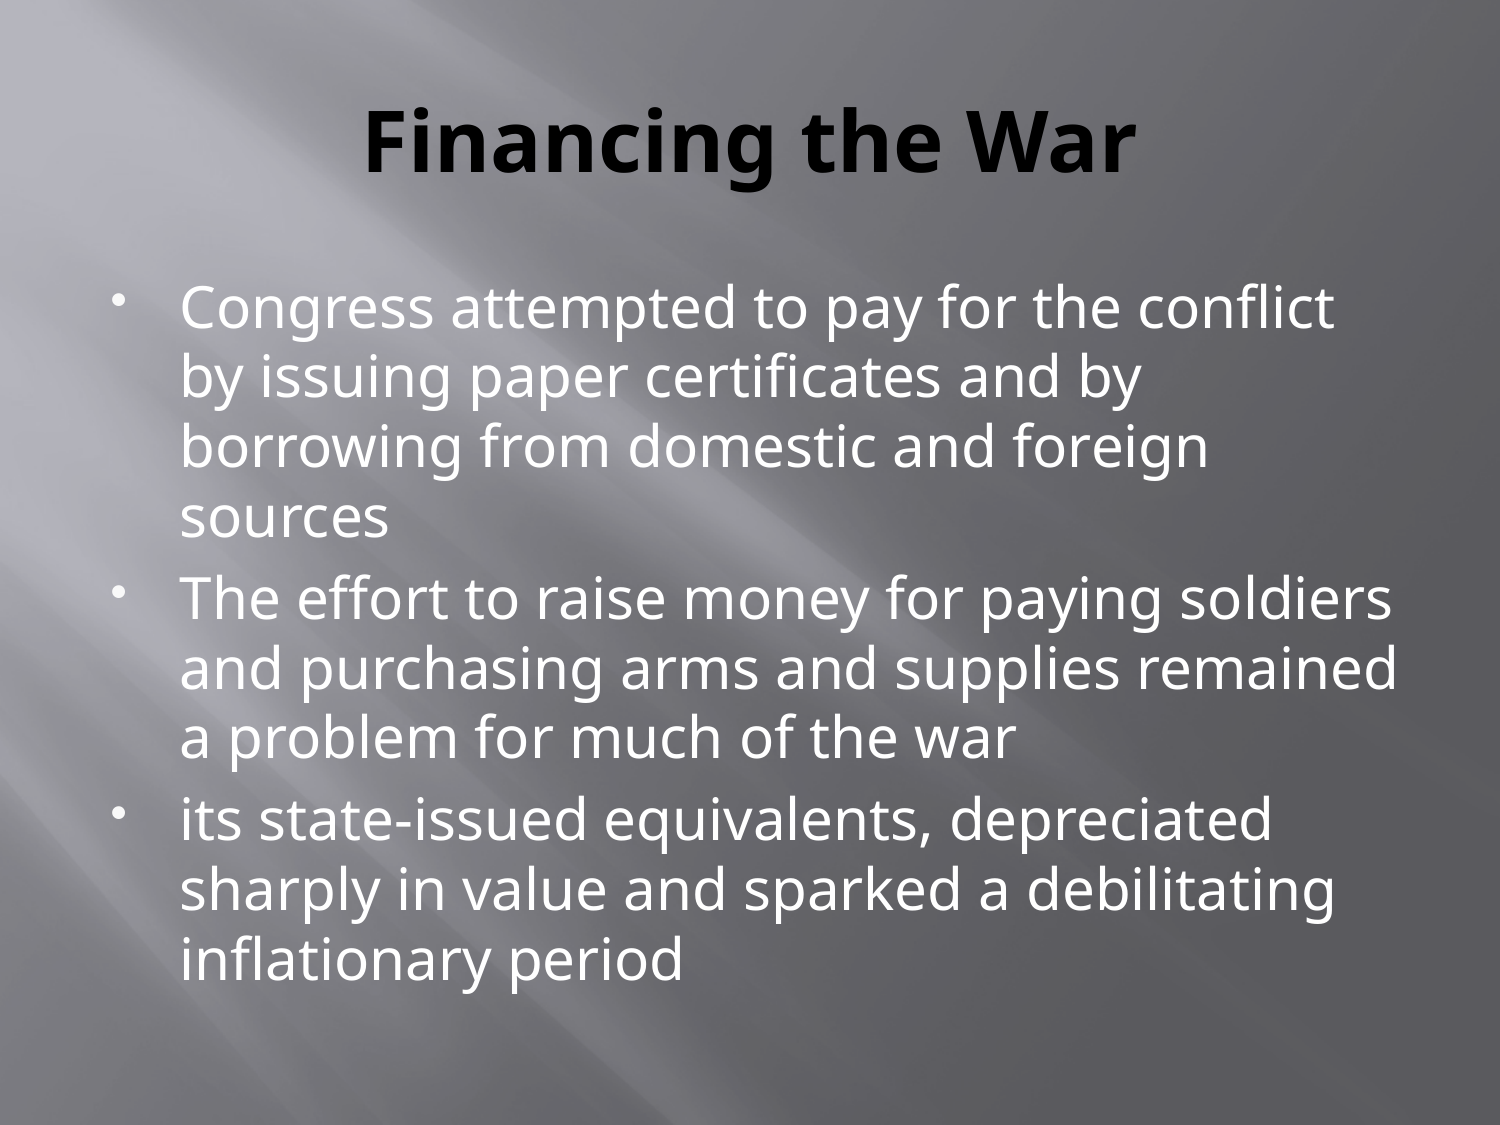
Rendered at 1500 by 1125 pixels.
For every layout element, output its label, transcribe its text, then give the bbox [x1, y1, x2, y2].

title Financing the War [75, 45, 1425, 233]
list Congress attempted to pay for the conflict by issuing paper certificates and by borrowing from domestic and foreign sources The effort to raise money for paying soldiers and purchasing arms and supplies remained a problem for much of the war its state-issued equivalents, depreciated sharply in value and sparked a debilitating inflationary period [75, 262, 1425, 1035]
